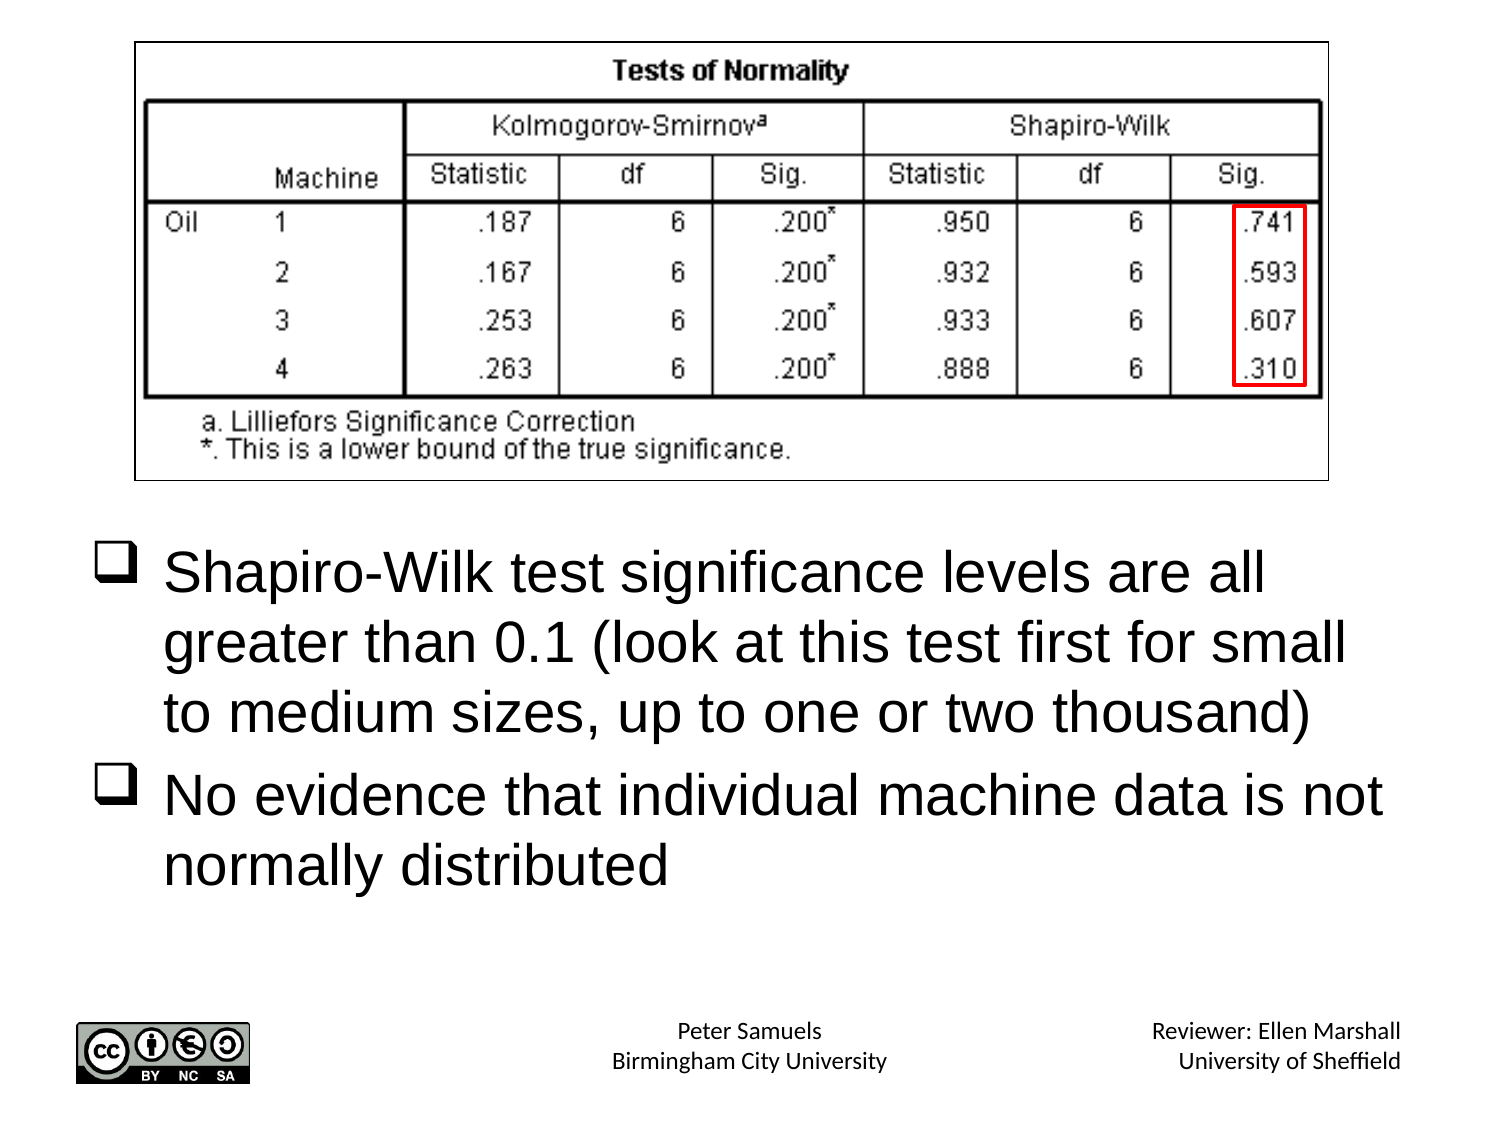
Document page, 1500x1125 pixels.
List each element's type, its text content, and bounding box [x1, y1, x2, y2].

picture [76, 1022, 251, 1084]
text_box Peter Samuels Birmingham City University [549, 1007, 951, 1083]
list Shapiro-Wilk test significance levels are all greater than 0.1 (look at this test first for small to medium sizes, up to one or two thousand) No evidence that individual machine data is not normally distributed [75, 527, 1425, 906]
text_box Reviewer: Ellen Marshall University of Sheffield [1038, 1007, 1417, 1083]
picture [135, 42, 1329, 481]
